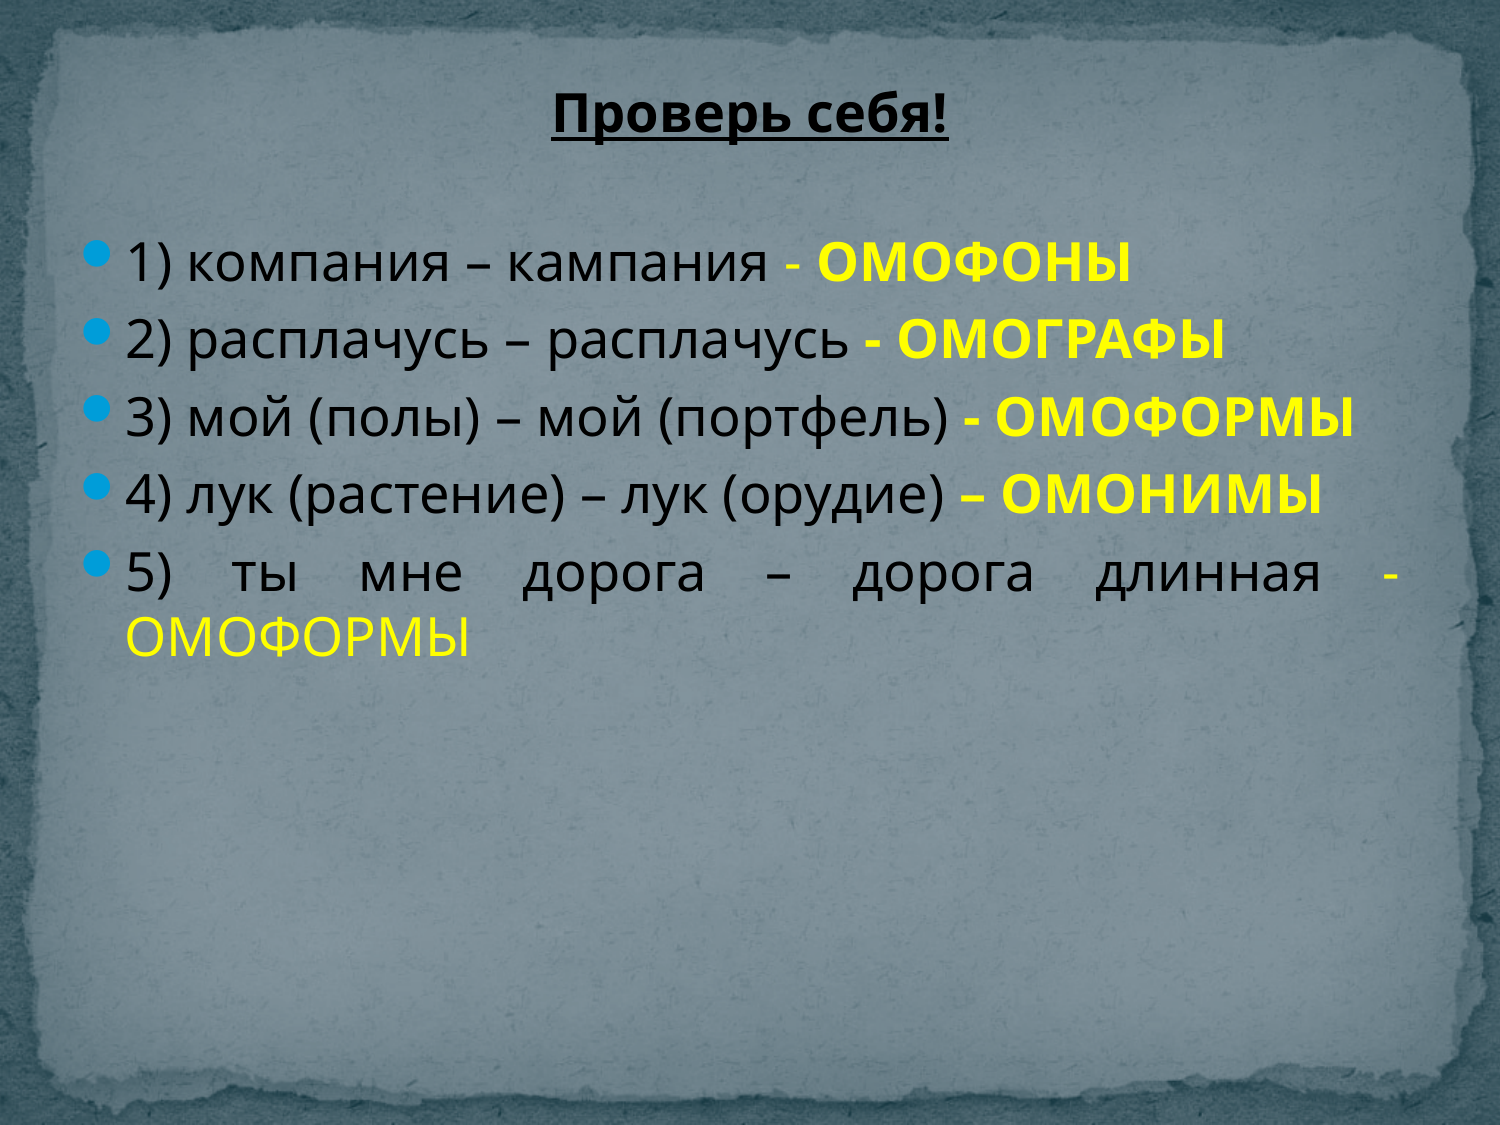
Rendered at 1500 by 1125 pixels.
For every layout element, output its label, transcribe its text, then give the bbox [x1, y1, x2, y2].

title Проверь себя! [74, 24, 1425, 225]
list 1) компания – кампания - ОМОФОНЫ 2) расплачусь – расплачусь - ОМОГРАФЫ 3) мой (полы) – мой (портфель) - ОМОФОРМЫ 4) лук (растение) – лук (орудие) – ОМОНИМЫ 5) ты мне дорога – дорога длинная - ОМОФОРМЫ [64, 219, 1415, 1000]
